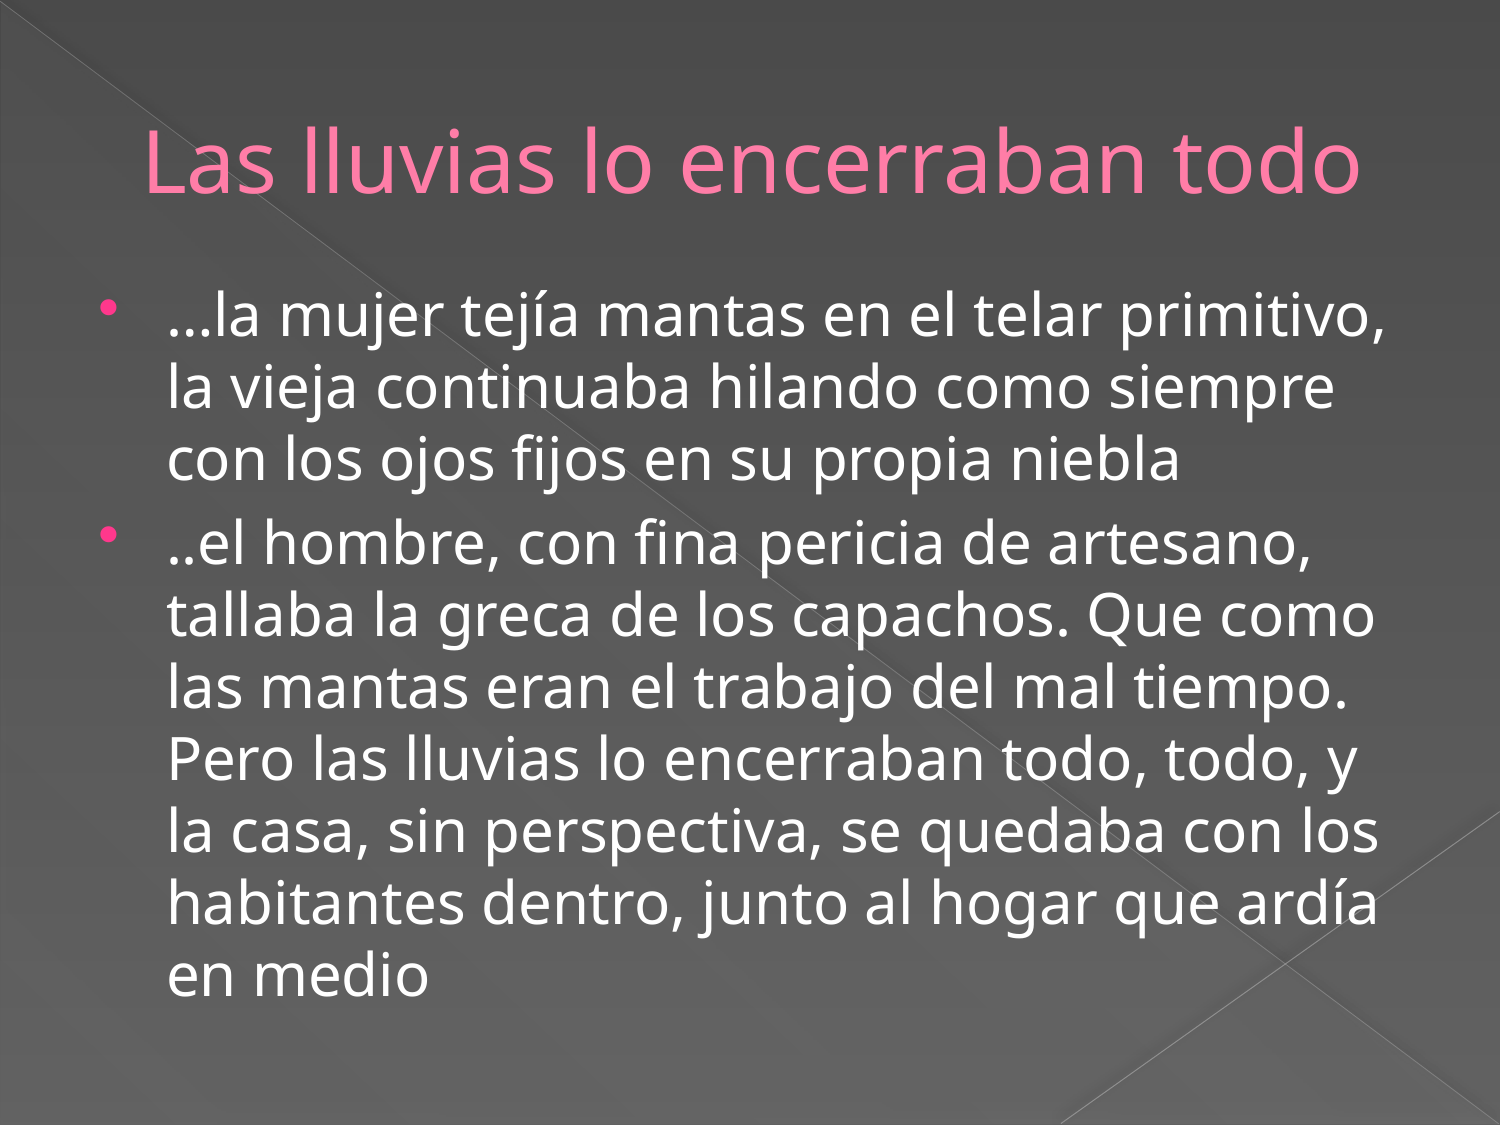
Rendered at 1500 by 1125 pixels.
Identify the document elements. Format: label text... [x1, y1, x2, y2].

title Las lluvias lo encerraban todo [46, 43, 1425, 274]
list …la mujer tejía mantas en el telar primitivo, la vieja continuaba hilando como siempre con los ojos fijos en su propia niebla ..el hombre, con fina pericia de artesano, tallaba la greca de los capachos. Que como las mantas eran el trabajo del mal tiempo. Pero las lluvias lo encerraban todo, todo, y la casa, sin perspectiva, se quedaba con los habitantes dentro, junto al hogar que ardía en medio [75, 269, 1425, 1059]
